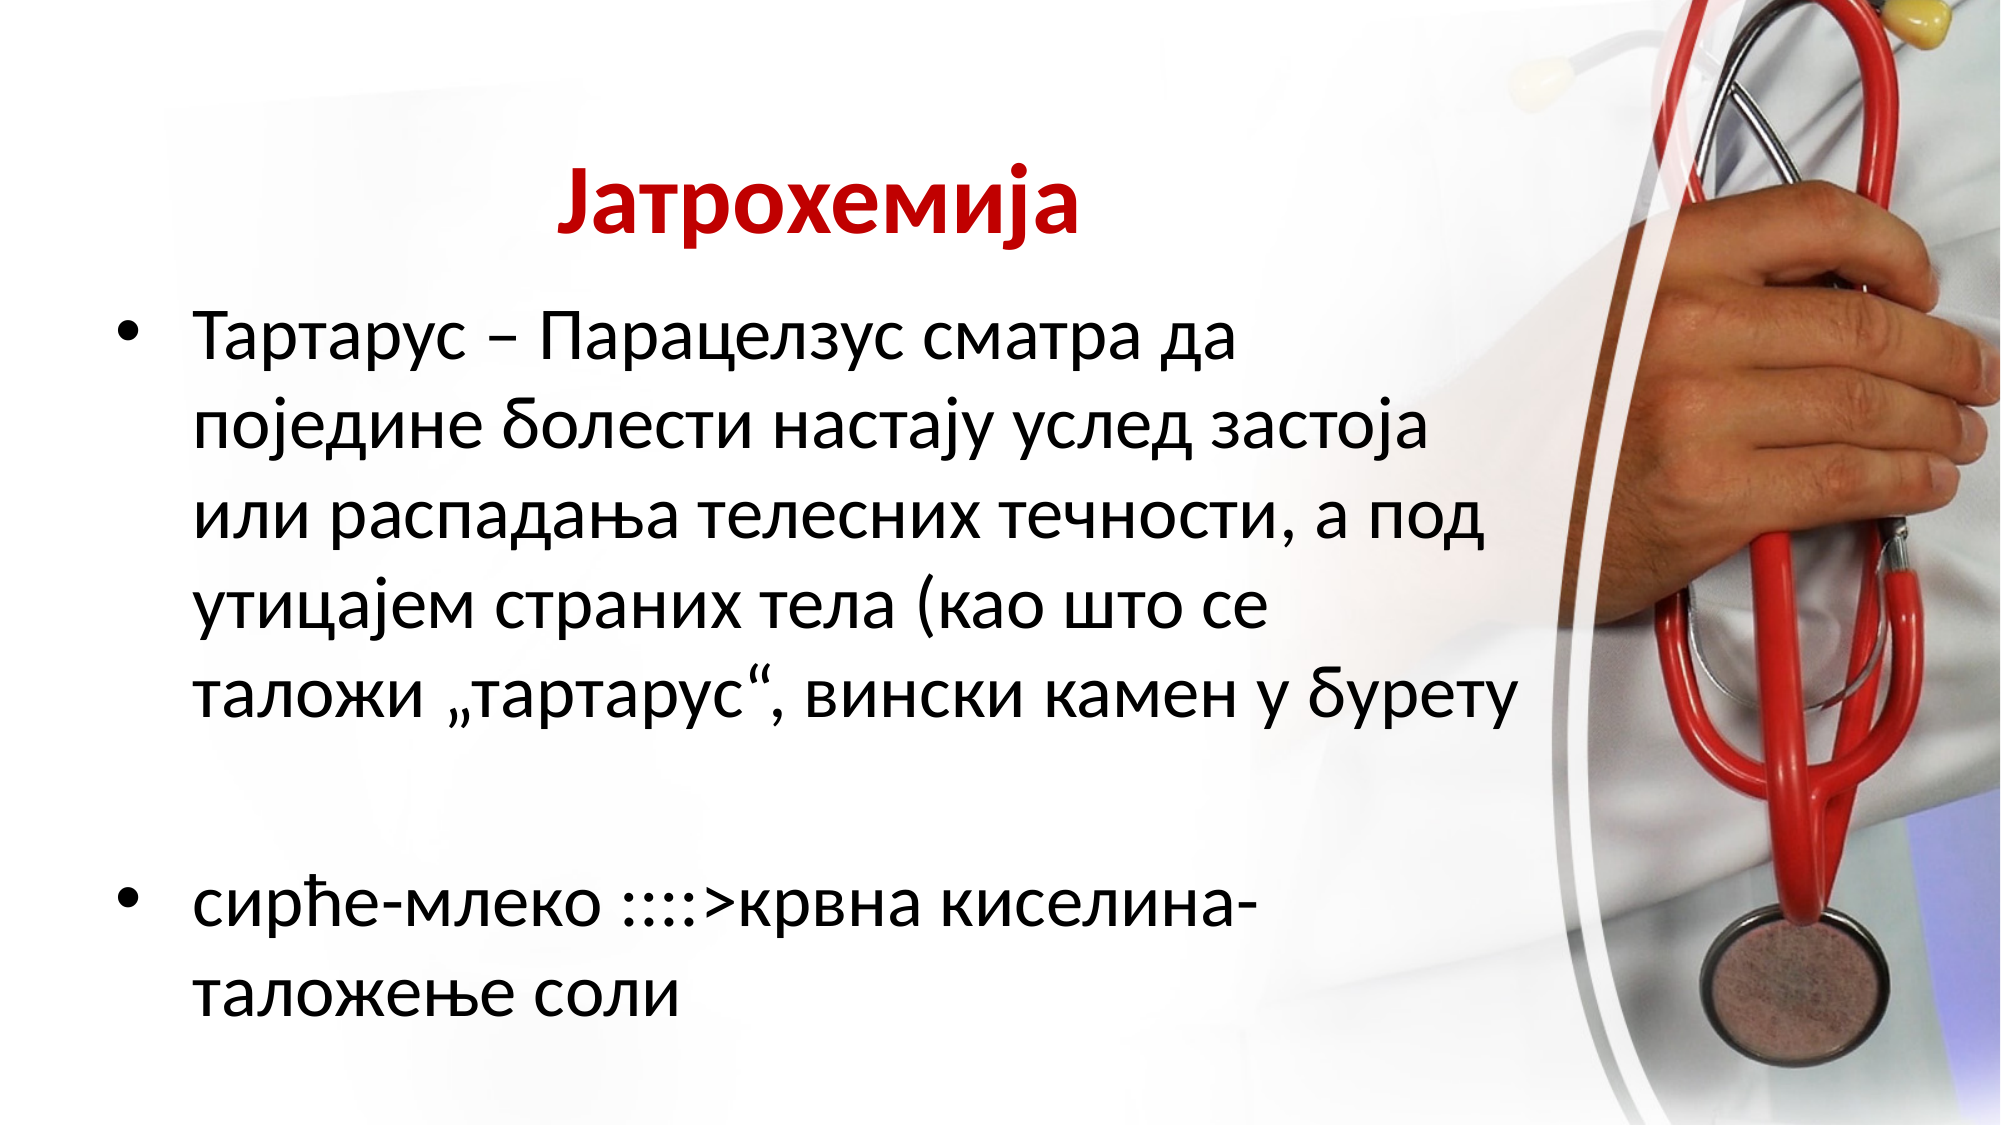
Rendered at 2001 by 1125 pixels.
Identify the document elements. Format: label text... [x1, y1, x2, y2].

picture [0, 0, 2001, 1125]
title Јатрохемија [99, 110, 1540, 278]
list Тартарус – Парацелзус сматра да поједине болести настају услед застоја или распадања телесних течности, а под утицајем страних тела (као што се таложи „тартарус“, вински камен у бурету сирће-млеко ::::>крвна киселина-таложење соли [100, 277, 1537, 1068]
